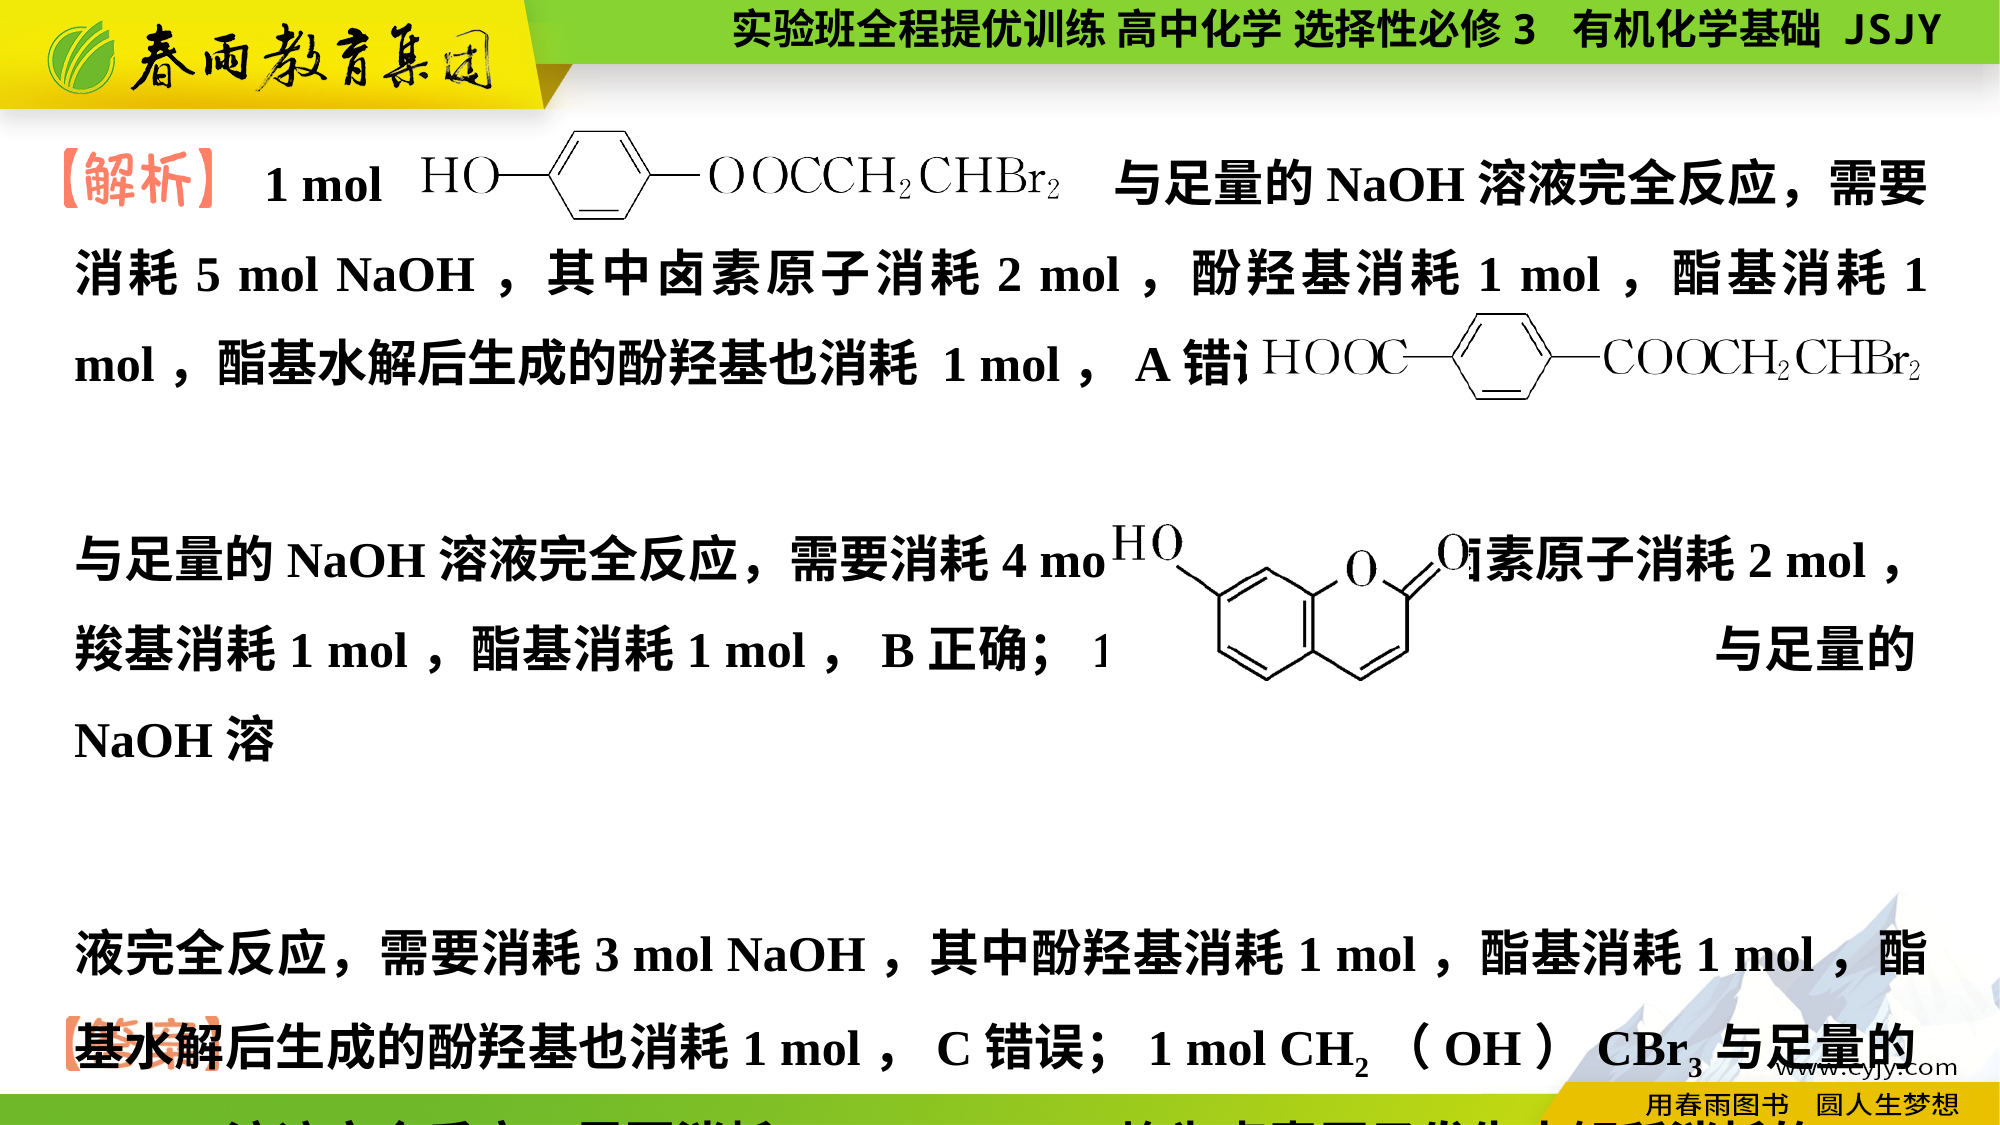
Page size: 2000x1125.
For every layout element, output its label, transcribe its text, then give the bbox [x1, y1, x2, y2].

picture [0, 0, 2000, 1125]
list 1 mol 与足量的NaOH溶液完全反应，需要消耗5 mol NaOH，其中卤素原子消耗2 mol，酚羟基消耗1 mol，酯基消耗1 mol，酯基水解后生成的酚羟基也消耗 1 mol，A错误；1 mol 与足量的NaOH溶液完全反应，需要消耗4 mol NaOH，其中卤素原子消耗2 mol，羧基消耗1 mol，酯基消耗1 mol，B正确；1 mol 与足量的NaOH溶 液完全反应，需要消耗3 mol NaOH，其中酚羟基消耗1 mol，酯基消耗1 mol，酯基水解后生成的酚羟基也消耗1 mol，C错误；1 mol CH2（OH）CBr3与足量的NaOH溶液完全反应，需要消耗3 mol NaOH，均为卤素原子发生水解所消耗的，D错误。 [59, 113, 1944, 998]
text_box B [173, 987, 287, 1093]
